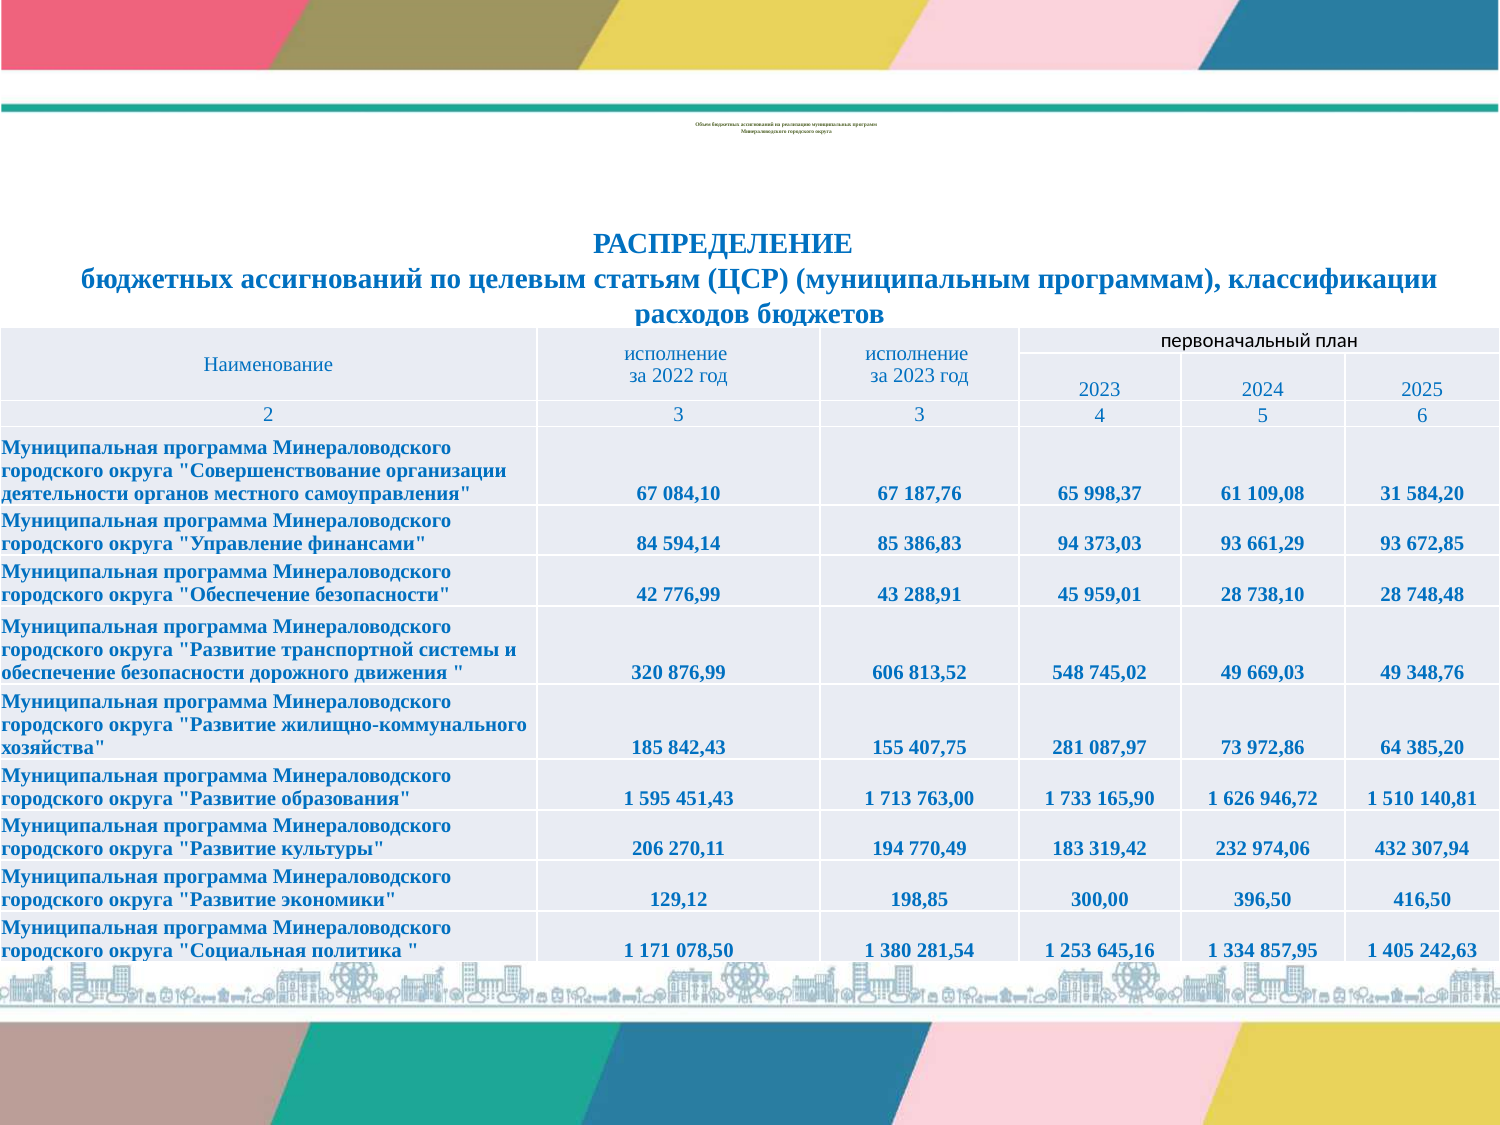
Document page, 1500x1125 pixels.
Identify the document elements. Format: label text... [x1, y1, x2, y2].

table_cell Муниципальная программа Минераловодского городского округа "Развитие жилищно-коммунального хозяйства" [1, 685, 536, 758]
table_cell 94 373,03 [1020, 506, 1180, 554]
table_cell 73 972,86 [1182, 685, 1344, 758]
table_cell Муниципальная программа Минераловодского городского округа "Развитие культуры" [1, 811, 536, 859]
table_cell 67 084,10 [538, 427, 819, 504]
table_cell 42 776,99 [538, 556, 819, 605]
table_cell Муниципальная программа Минераловодского городского округа "Социальная политика " [1, 912, 536, 949]
table_cell 1 171 078,50 [538, 912, 819, 949]
table_cell 84 594,14 [538, 506, 819, 554]
table_cell 416,50 [1346, 861, 1499, 910]
table_cell 2025 [1346, 354, 1499, 400]
table_cell 183 319,42 [1020, 811, 1180, 859]
table_cell 49 669,03 [1182, 607, 1344, 683]
table_cell 1 380 281,54 [821, 912, 1018, 949]
table_cell 93 672,85 [1346, 506, 1499, 554]
table_cell 1 595 451,43 [538, 760, 819, 809]
table_cell 43 288,91 [821, 556, 1018, 605]
table_cell 548 745,02 [1020, 607, 1180, 683]
table_cell Муниципальная программа Минераловодского городского округа "Развитие транспортной системы и обеспечение безопасности дорожного движения " [1, 607, 536, 683]
title Объем бюджетных ассигнований на реализацию муниципальных программ Минераловодского городского округа [61, 121, 1500, 187]
table_cell 129,12 [538, 861, 819, 910]
table_cell 3 [821, 401, 1018, 426]
table_cell 1 405 242,63 [1346, 912, 1499, 950]
table_cell 49 348,76 [1346, 607, 1499, 683]
table_cell 31 584,20 [1346, 427, 1499, 504]
table_cell 1 334 857,95 [1182, 912, 1344, 949]
table_cell 1 713 763,00 [821, 760, 1018, 809]
table_cell 28 748,48 [1346, 556, 1499, 605]
table_cell 320 876,99 [538, 607, 819, 683]
table_cell 4 [1020, 401, 1180, 426]
table_cell 61 109,08 [1182, 427, 1344, 504]
table_cell 1 510 140,81 [1346, 760, 1499, 809]
table_cell Муниципальная программа Минераловодского городского округа "Развитие экономики" [1, 861, 536, 910]
table_cell 206 270,11 [538, 811, 819, 859]
picture [0, 0, 1500, 115]
table_cell 606 813,52 [821, 607, 1018, 683]
table_cell 396,50 [1182, 861, 1344, 910]
table_cell 1 733 165,90 [1020, 760, 1180, 809]
table_cell 185 842,43 [538, 685, 819, 758]
table_cell 2024 [1182, 354, 1344, 400]
table_cell 45 959,01 [1020, 556, 1180, 605]
table_cell 28 738,10 [1182, 556, 1344, 605]
table_cell 198,85 [821, 861, 1018, 910]
table_cell Муниципальная программа Минераловодского городского округа "Обеспечение безопасности" [1, 556, 536, 605]
table_cell 194 770,49 [821, 811, 1018, 859]
table_cell Муниципальная программа Минераловодского городского округа "Совершенствование организации деятельности органов местного самоуправления" [1, 427, 536, 504]
table_header Наименование [1, 328, 536, 400]
table_cell 67 187,76 [821, 427, 1018, 504]
table_header исполнение за 2022 год [538, 328, 819, 400]
table_cell 300,00 [1020, 861, 1180, 910]
text_box РАСПРЕДЕЛЕНИЕ бюджетных ассигнований по целевым статьям (ЦСР) (муниципальным программам), классификации расходов бюджетов [61, 186, 1458, 326]
table_cell 85 386,83 [821, 506, 1018, 554]
table_header первоначальный план [1020, 328, 1499, 352]
table_cell 155 407,75 [821, 685, 1018, 758]
table_cell 3 [538, 401, 819, 426]
table_cell 1 253 645,16 [1020, 912, 1180, 949]
table_cell Муниципальная программа Минераловодского городского округа "Развитие образования" [1, 760, 536, 809]
table_cell Муниципальная программа Минераловодского городского округа "Управление финансами" [1, 506, 536, 554]
table_cell 281 087,97 [1020, 685, 1180, 758]
picture [0, 951, 1500, 1125]
table_cell 232 974,06 [1182, 811, 1344, 859]
table_cell 2023 [1020, 354, 1180, 400]
table_cell 65 998,37 [1020, 427, 1180, 504]
table_cell 93 661,29 [1182, 506, 1344, 554]
table_cell 1 626 946,72 [1182, 760, 1344, 809]
table_header исполнение за 2023 год [821, 328, 1018, 400]
table_cell 64 385,20 [1346, 685, 1499, 758]
table_cell 6 [1346, 401, 1499, 426]
table_cell 2 [1, 401, 536, 426]
table_cell 432 307,94 [1346, 811, 1499, 859]
table_cell 5 [1182, 401, 1344, 426]
